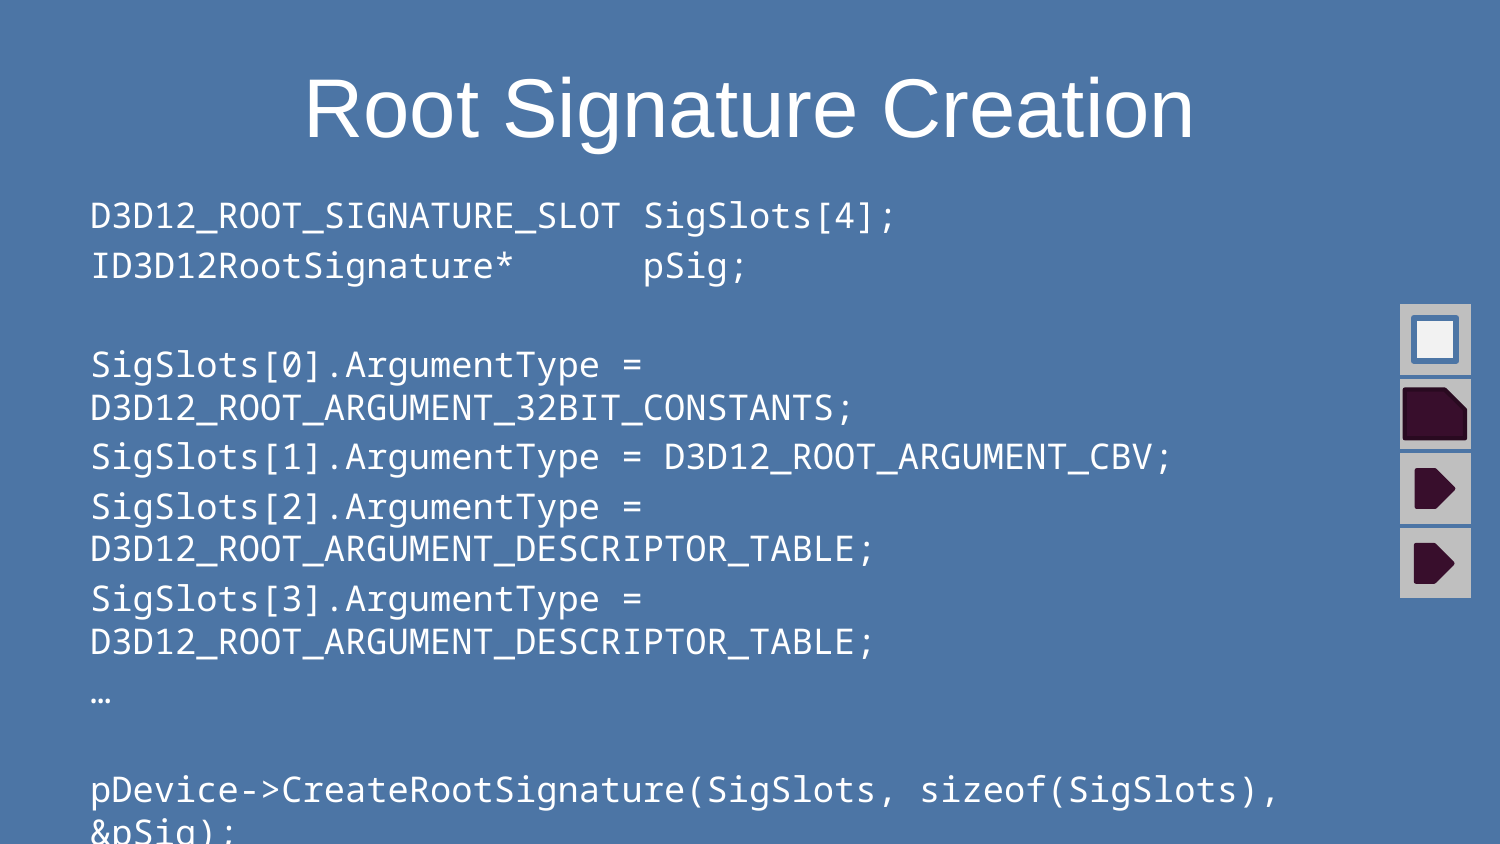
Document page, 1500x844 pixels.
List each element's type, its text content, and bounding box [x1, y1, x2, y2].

title Root Signature Creation [75, 33, 1425, 175]
list D3D12_ROOT_SIGNATURE_SLOT SigSlots[4]; ID3D12RootSignature* pSig; SigSlots[0].ArgumentType = D3D12_ROOT_ARGUMENT_32BIT_CONSTANTS; SigSlots[1].ArgumentType = D3D12_ROOT_ARGUMENT_CBV; SigSlots[2].ArgumentType = D3D12_ROOT_ARGUMENT_DESCRIPTOR_TABLE; SigSlots[3].ArgumentType = D3D12_ROOT_ARGUMENT_DESCRIPTOR_TABLE; … pDevice->CreateRootSignature(SigSlots, sizeof(SigSlots), &pSig); [75, 185, 1428, 755]
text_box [1397, 301, 1473, 601]
